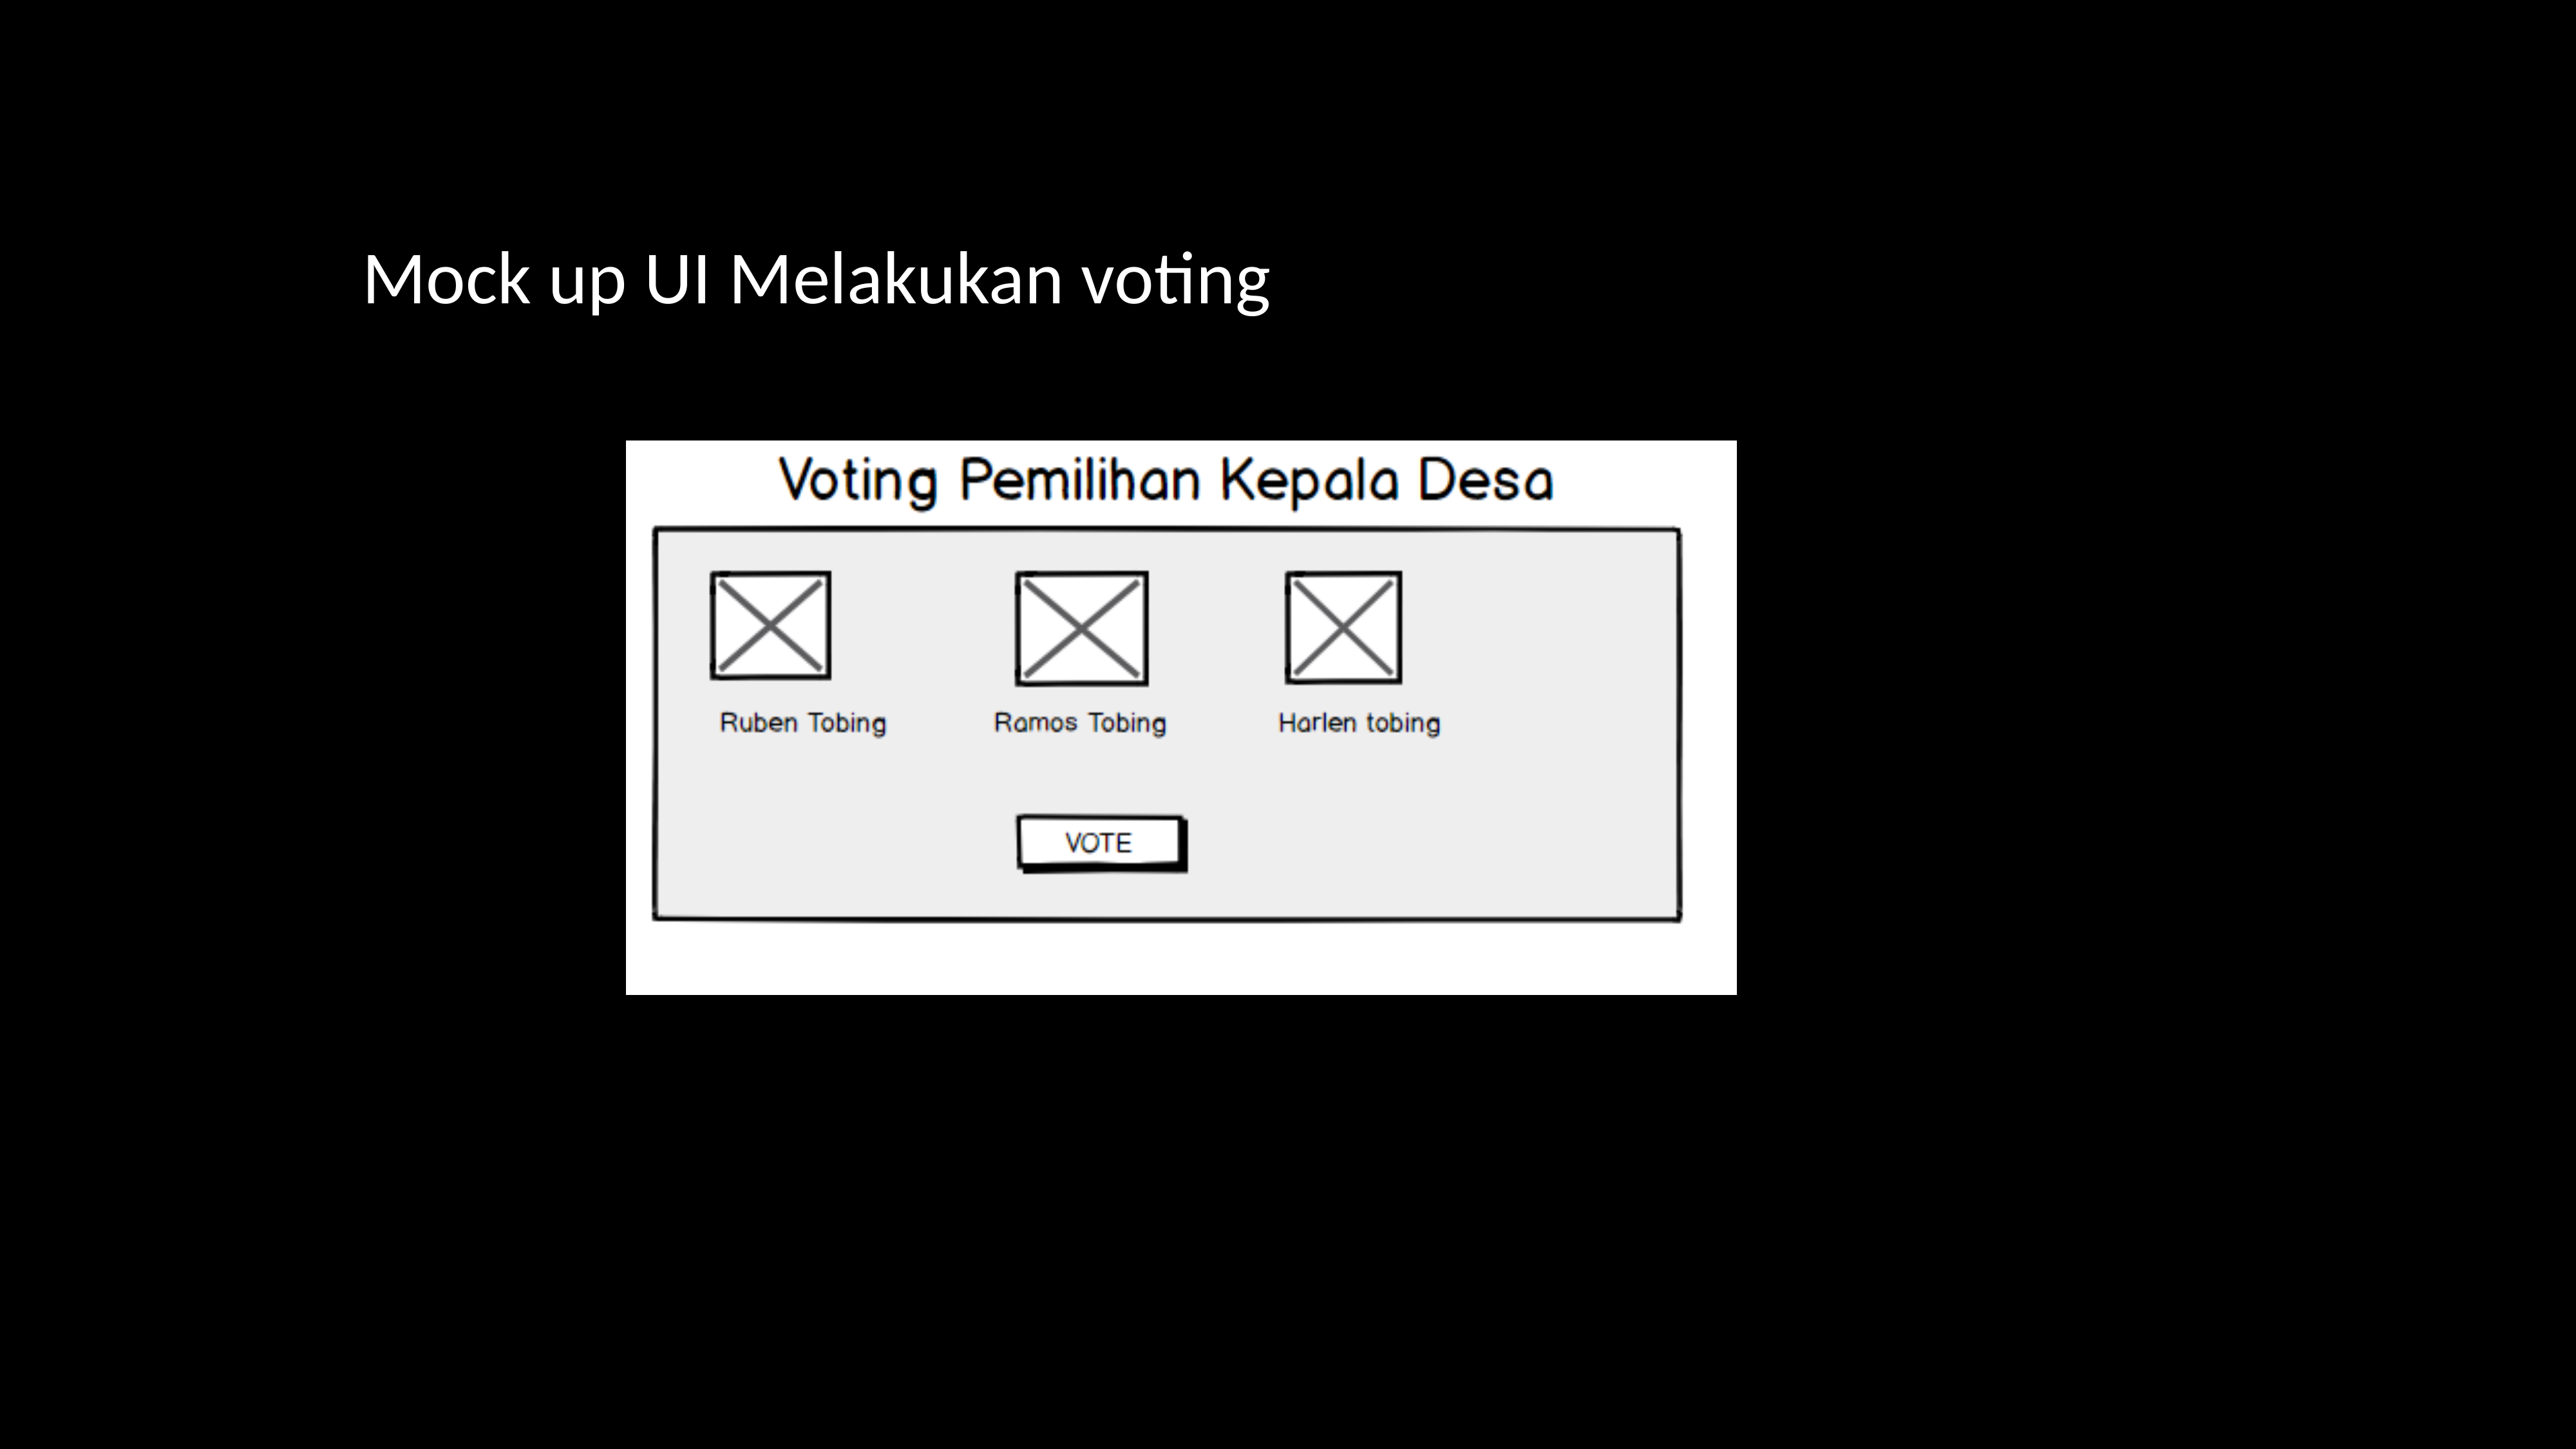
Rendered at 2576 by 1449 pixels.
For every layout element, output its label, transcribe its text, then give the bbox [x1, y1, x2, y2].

picture [626, 440, 1737, 995]
list Mock up UI Melakukan voting [352, 234, 2224, 1202]
